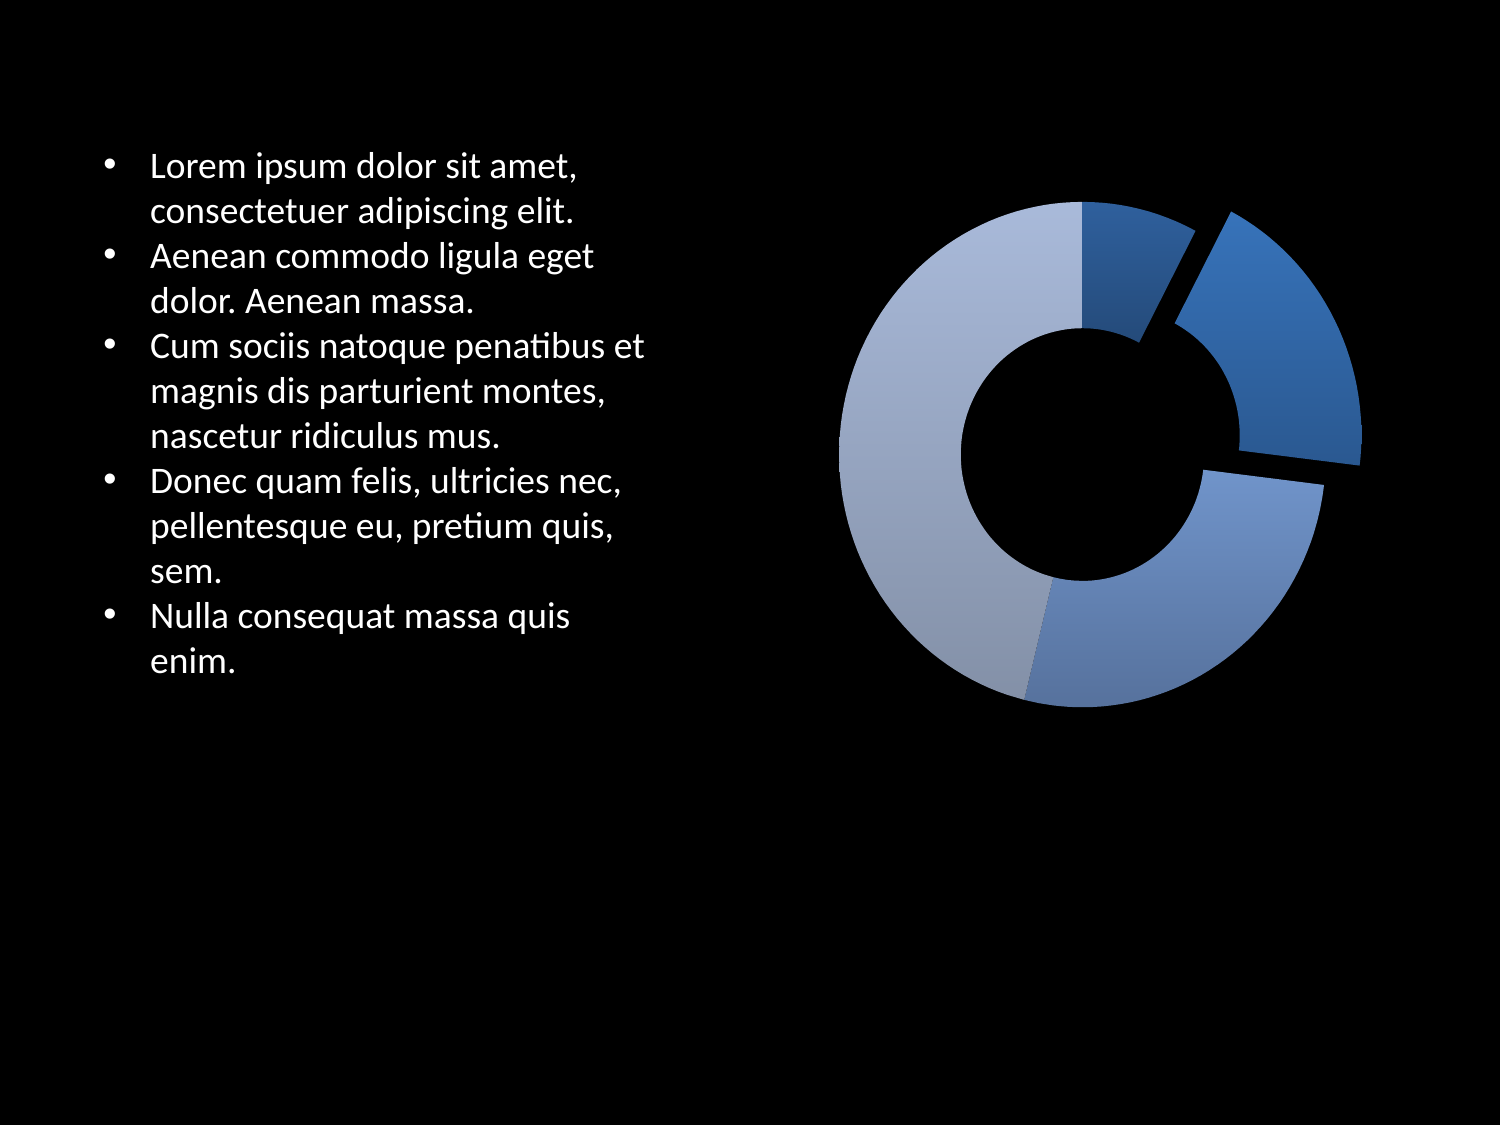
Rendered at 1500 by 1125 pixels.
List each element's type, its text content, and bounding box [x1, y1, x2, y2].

chart [796, 113, 1362, 809]
text_box Lorem ipsum dolor sit amet, consectetuer adipiscing elit. Aenean commodo ligula eget dolor. Aenean massa. Cum sociis natoque penatibus et magnis dis parturient montes, nascetur ridiculus mus. Donec quam felis, ultricies nec, pellentesque eu, pretium quis, sem. Nulla consequat massa quis enim. [88, 133, 668, 734]
